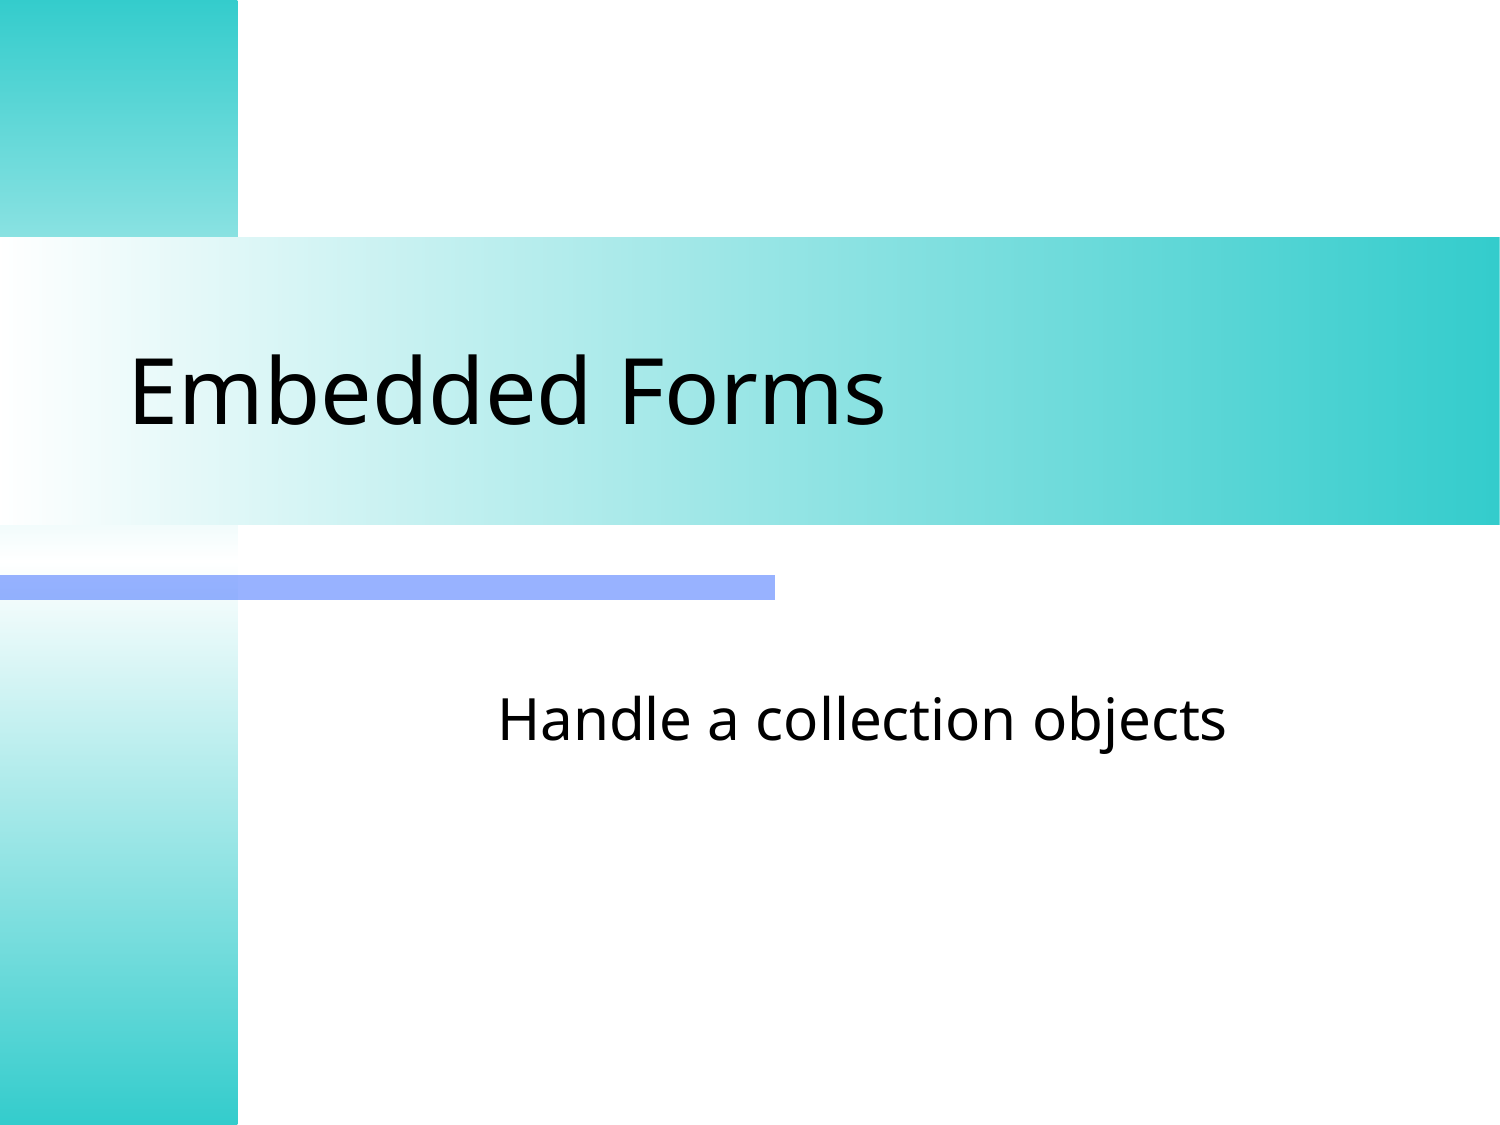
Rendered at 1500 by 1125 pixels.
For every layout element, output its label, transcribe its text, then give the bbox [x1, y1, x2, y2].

title Embedded Forms [112, 274, 1388, 501]
subtitle Handle a collection objects [337, 674, 1388, 963]
